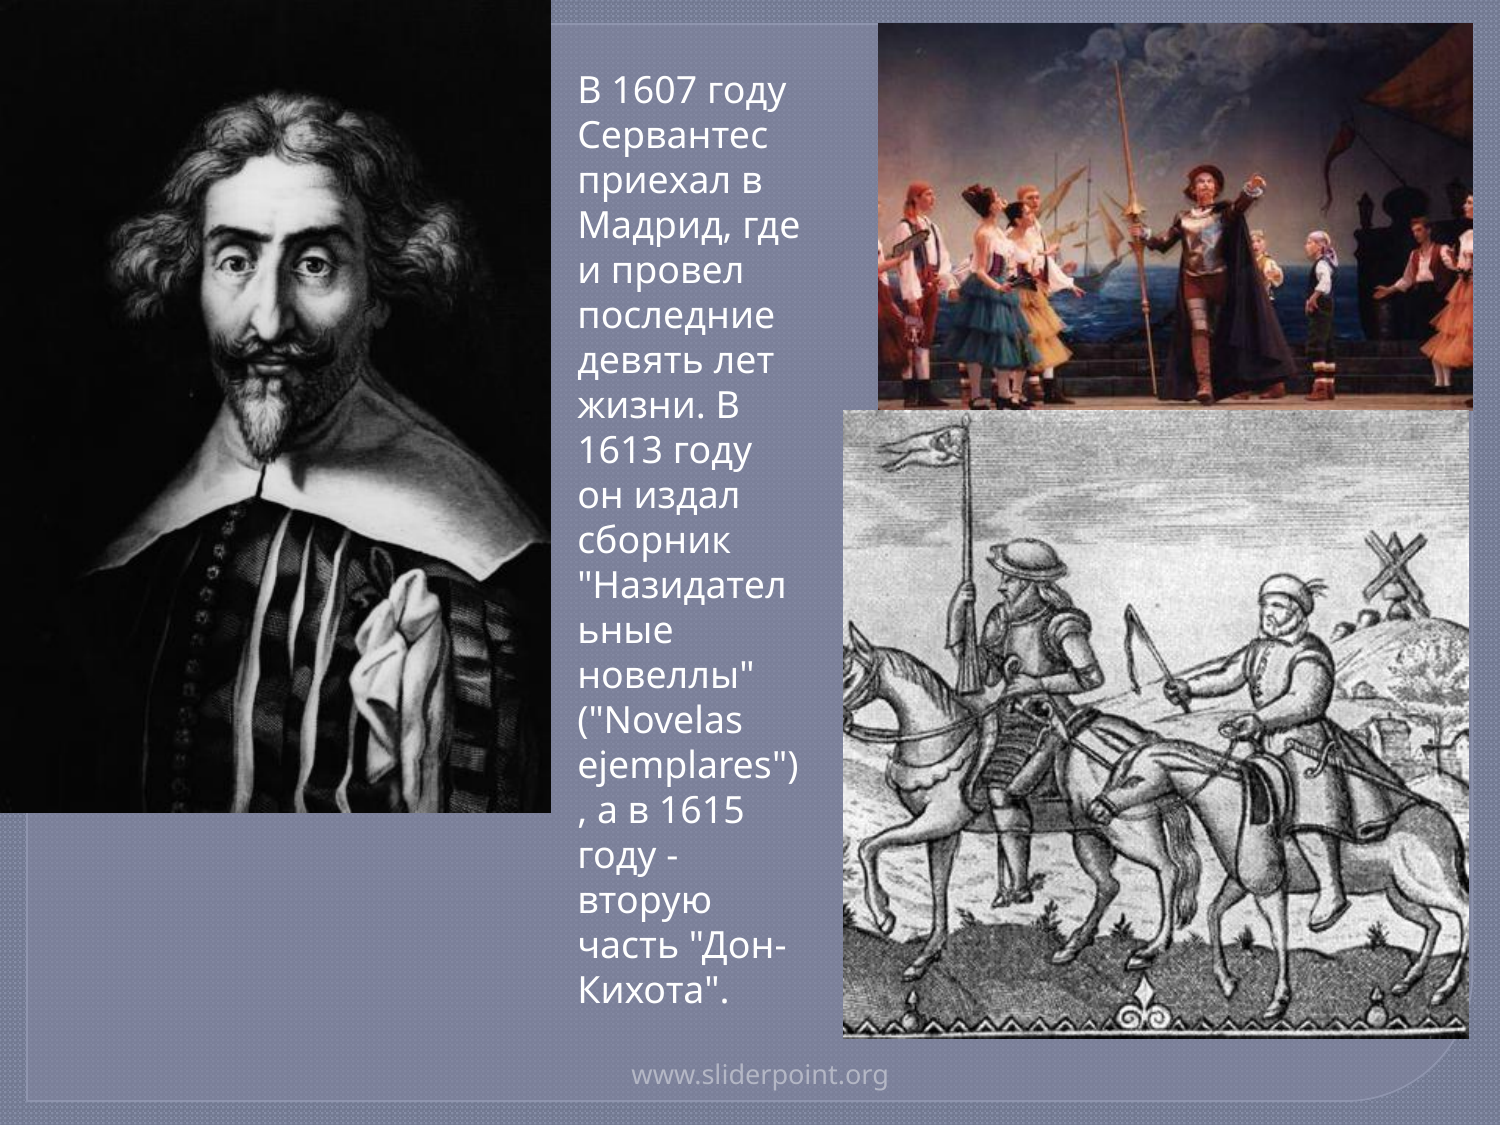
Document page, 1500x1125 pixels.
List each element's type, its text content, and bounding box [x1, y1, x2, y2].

text_box В 1607 году Сервантес приехал в Мадрид, где и провел последние девять лет жизни. В 1613 году он издал сборник "Назидательные новеллы" ("Novelas ejemplares"), а в 1615 году - вторую часть "Дон-Кихота". [562, 58, 821, 1019]
picture [0, 0, 552, 813]
footer www.sliderpoint.org [212, 1050, 904, 1095]
picture [843, 23, 1473, 1039]
